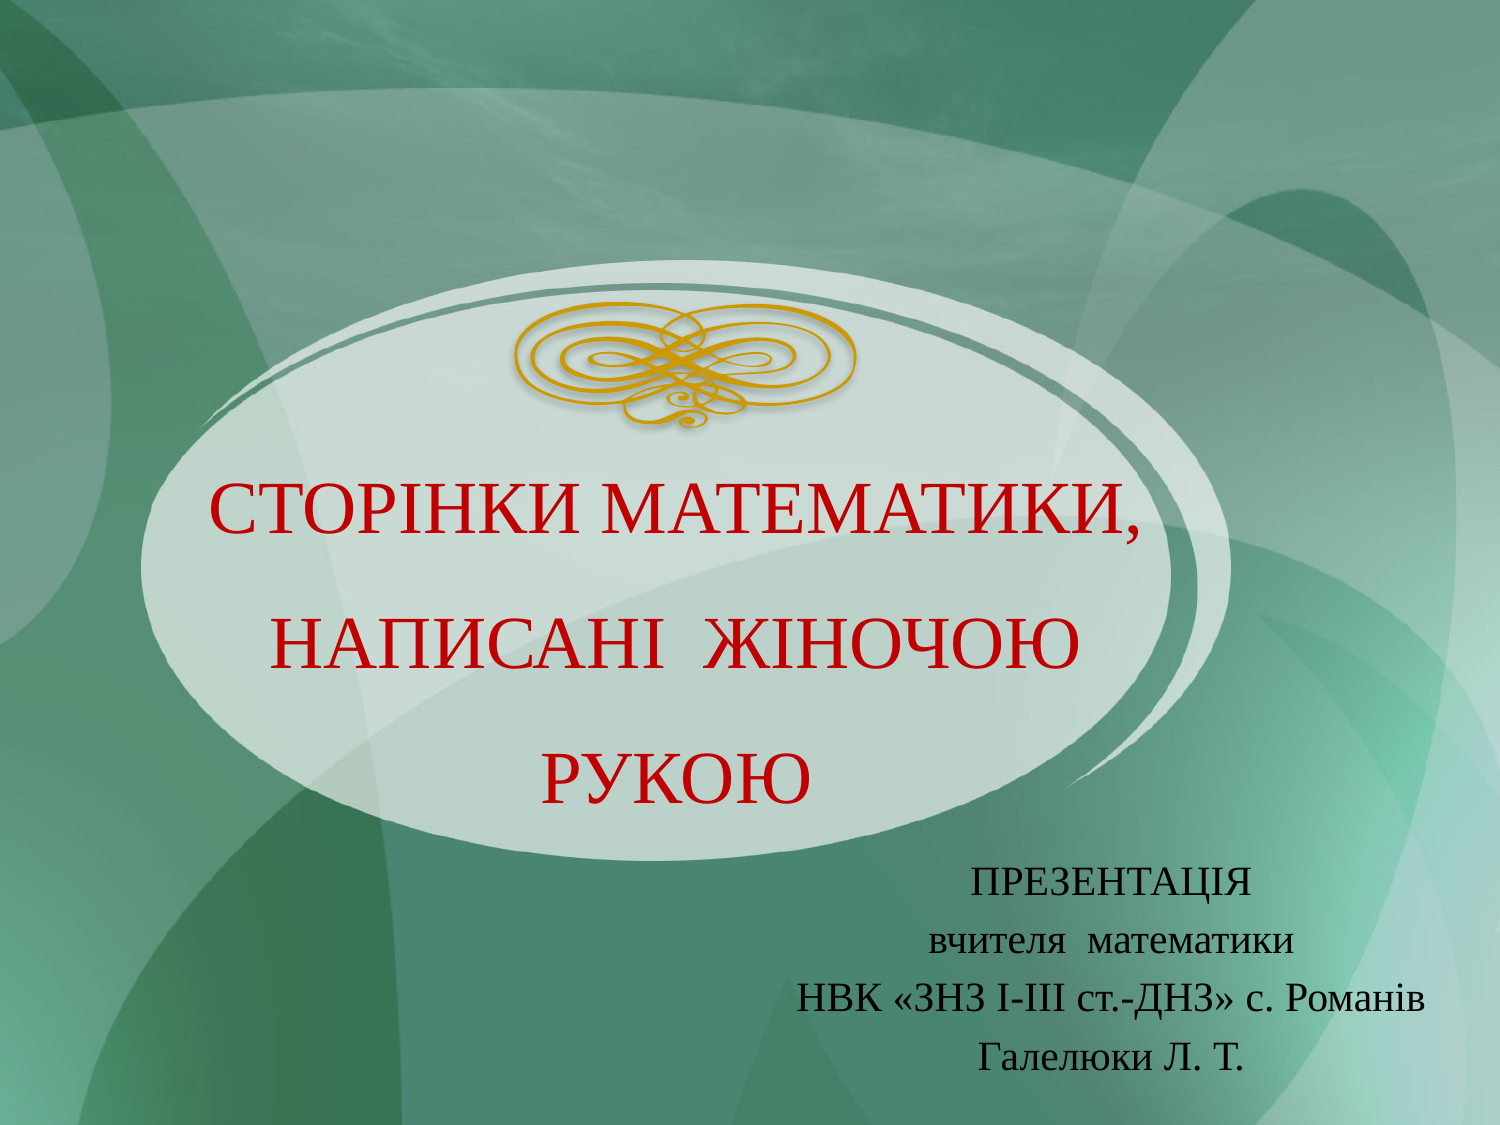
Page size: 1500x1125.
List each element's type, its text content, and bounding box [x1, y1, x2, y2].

picture [0, 0, 1500, 1125]
subtitle ПРЕЗЕНТАЦІЯ вчителя математики НВК «ЗНЗ І-ІІІ ст.-ДНЗ» с. Романів Галелюки Л. Т. [773, 845, 1450, 1095]
title СТОРІНКИ МАТЕМАТИКИ, НАПИСАНІ ЖІНОЧОЮ РУКОЮ [114, 444, 1238, 788]
